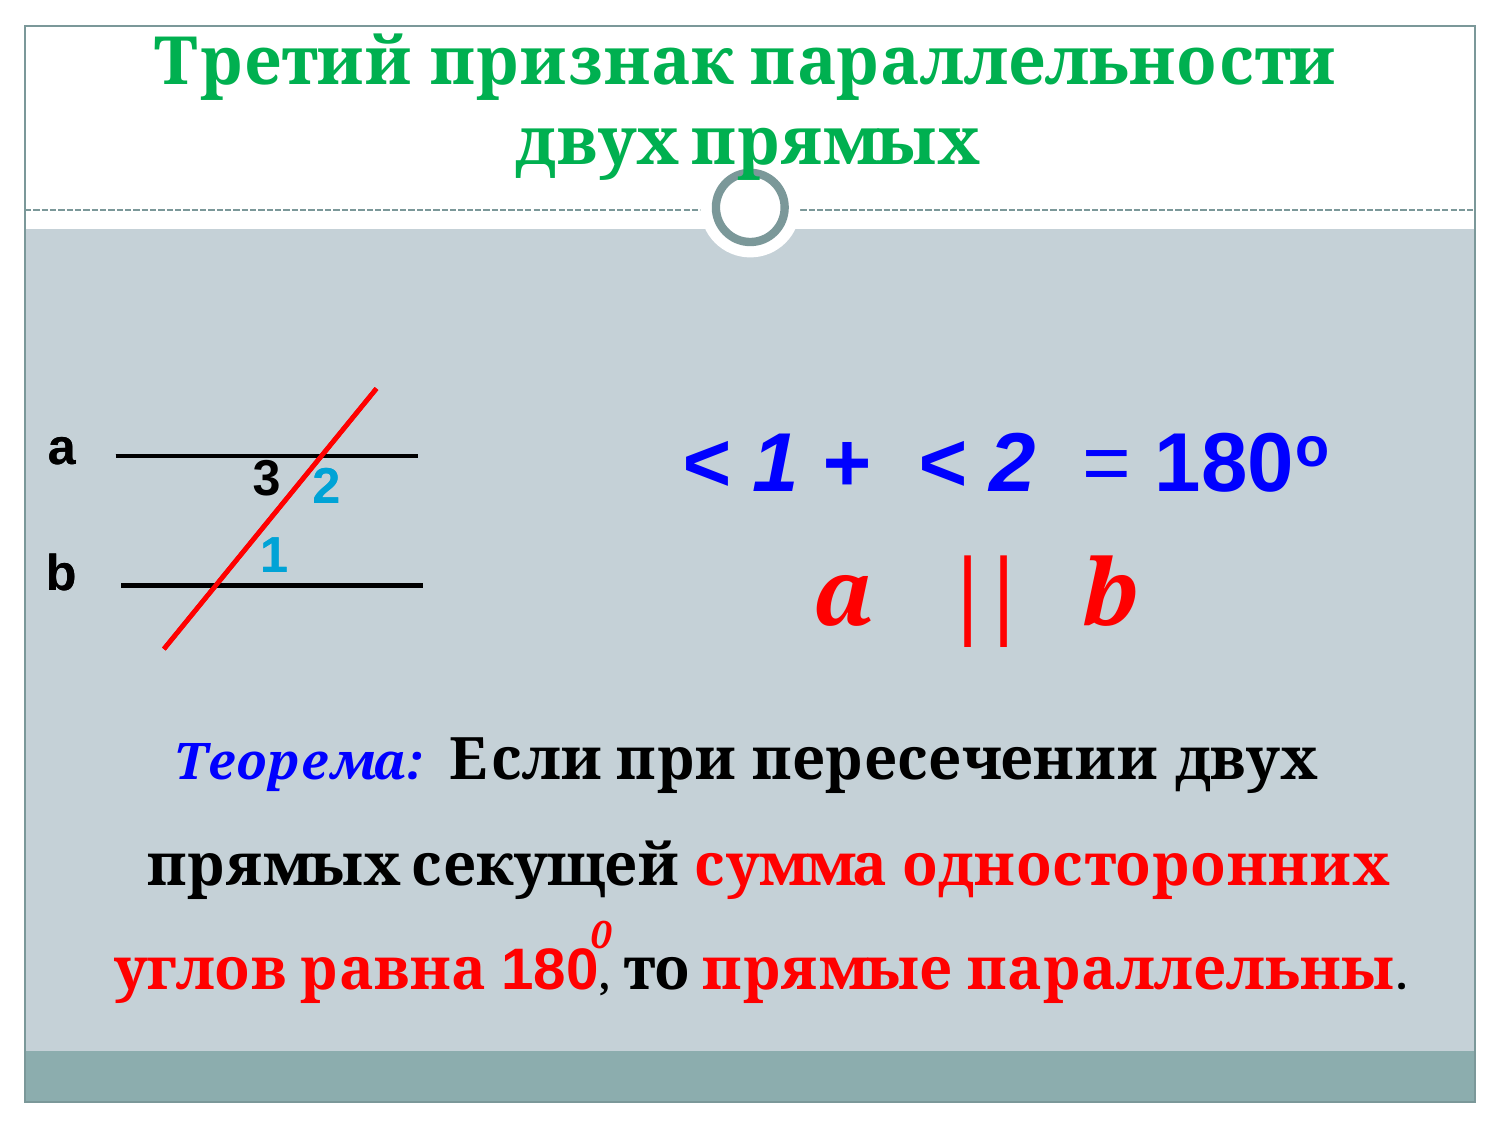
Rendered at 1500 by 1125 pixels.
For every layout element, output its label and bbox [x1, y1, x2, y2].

text_box [0, 0, 1500, 1125]
